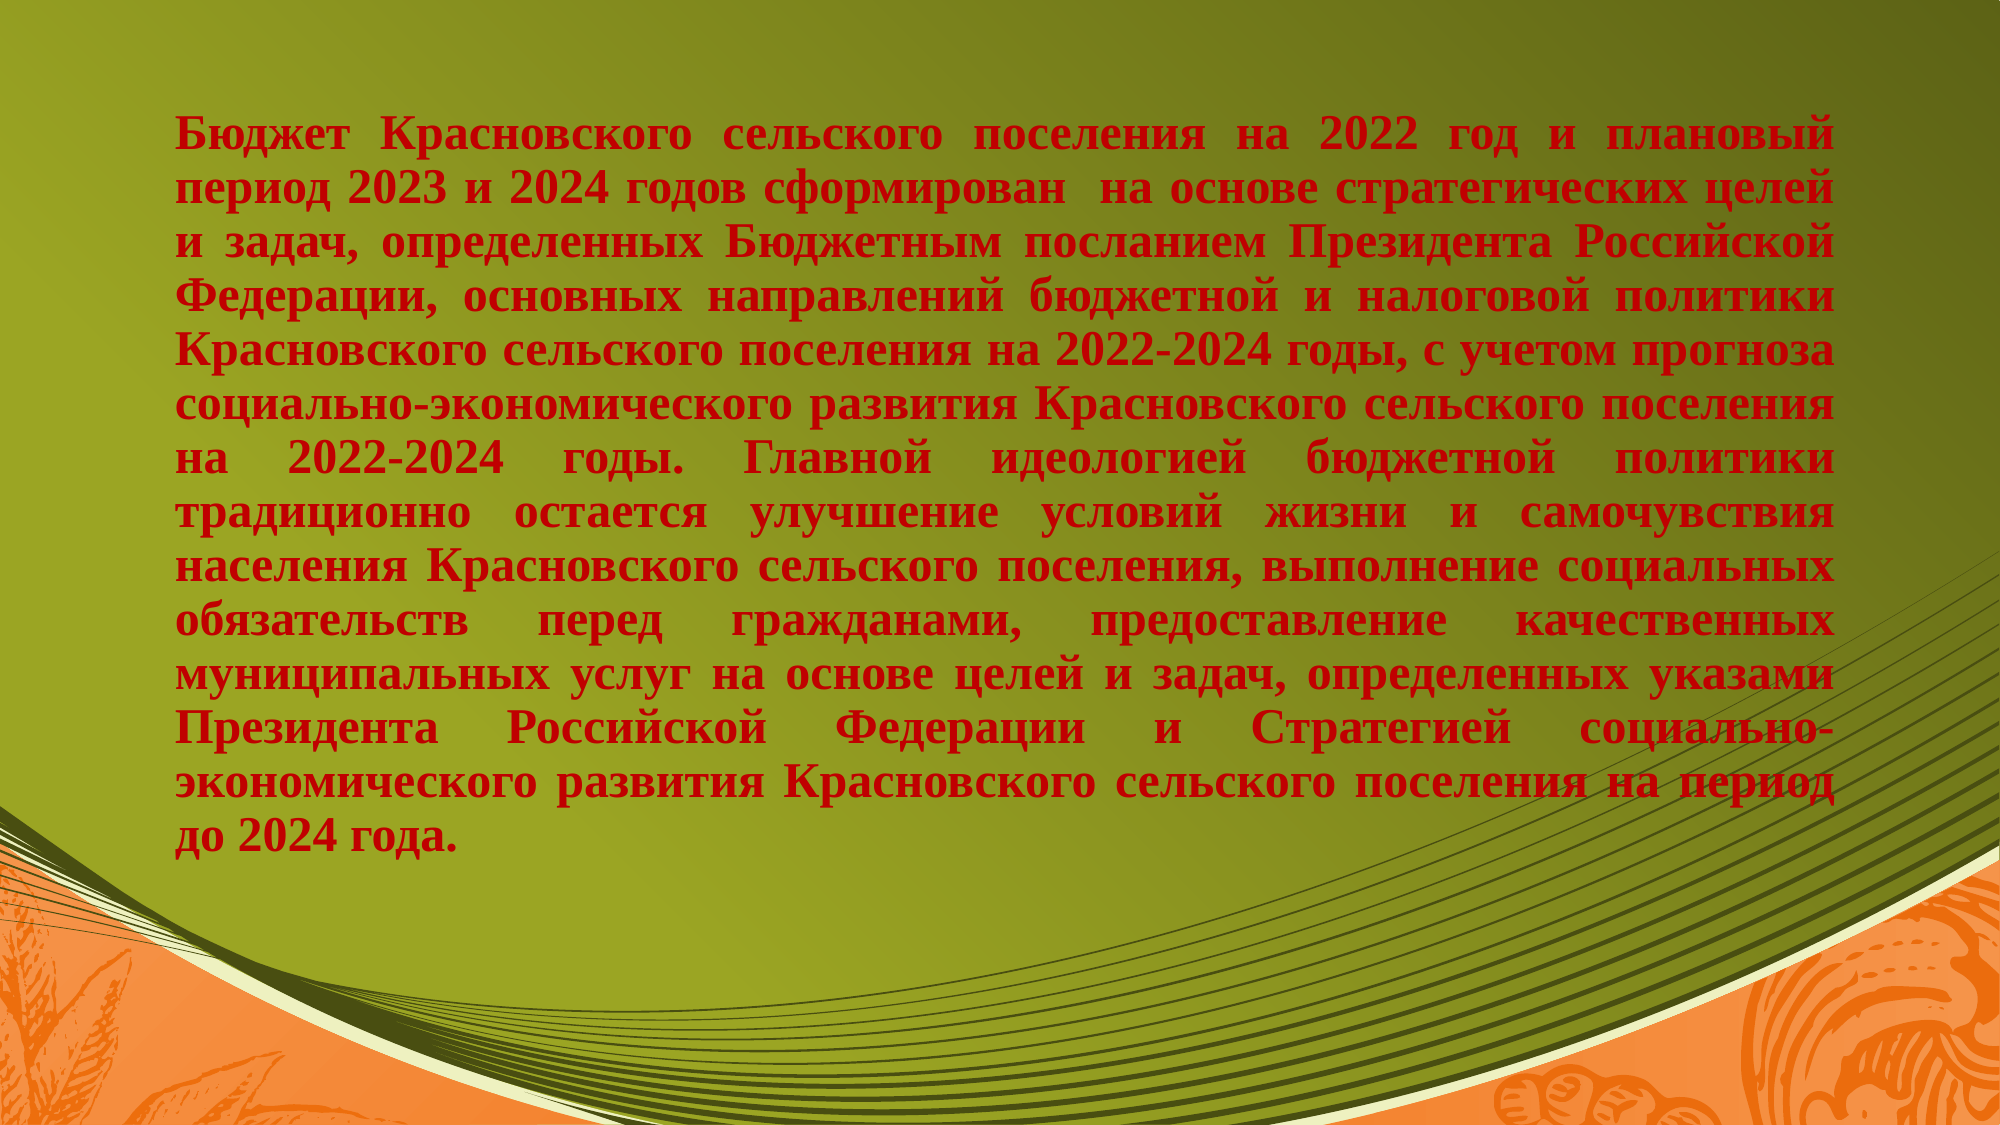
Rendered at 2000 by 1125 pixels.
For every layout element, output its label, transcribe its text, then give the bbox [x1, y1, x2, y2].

title Бюджет Красновского сельского поселения на 2022 год и плановый период 2023 и 2024 годов сформирован на основе стратегических целей и задач, определенных Бюджетным посланием Президента Российской Федерации, основных направлений бюджетной и налоговой политики Красновского сельского поселения на 2022-2024 годы, с учетом прогноза социально-экономического развития Красновского сельского поселения на 2022-2024 годы. Главной идеологией бюджетной политики традиционно остается улучшение условий жизни и самочувствия населения Красновского сельского поселения, выполнение социальных обязательств перед гражданами, предоставление качественных муниципальных услуг на основе целей и задач, определенных указами Президента Российской Федерации и Стратегией социально-экономического развития Красновского сельского поселения на период до 2024 года. [174, 112, 1851, 870]
